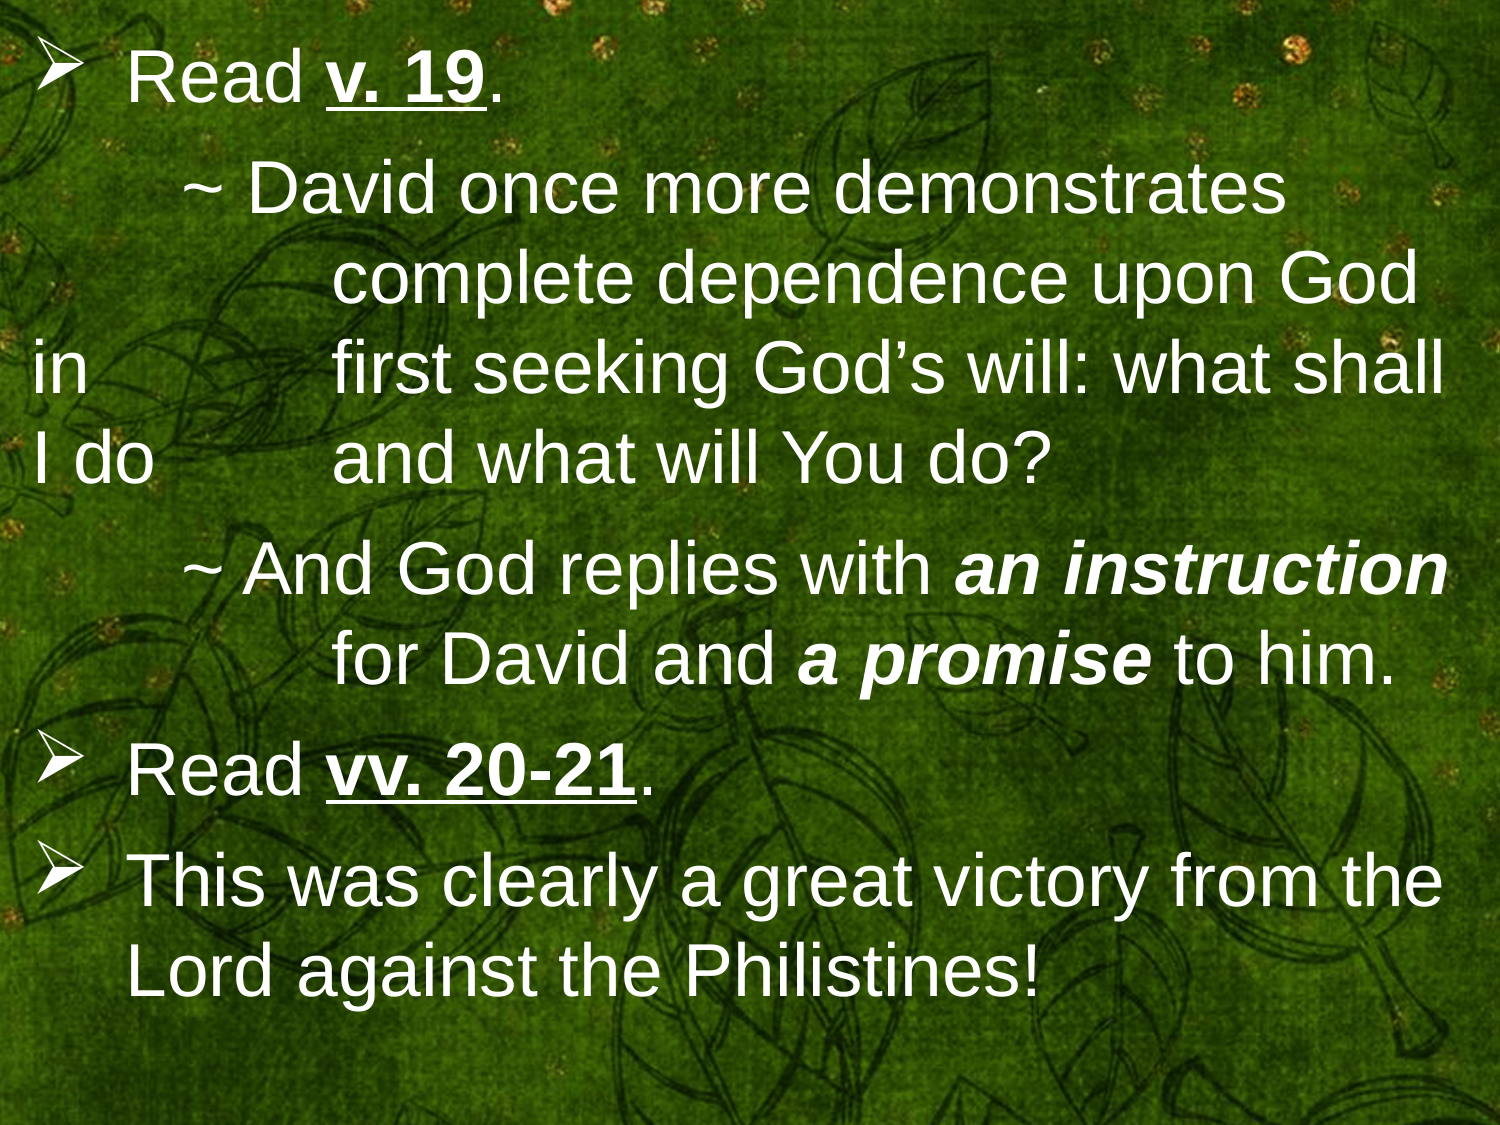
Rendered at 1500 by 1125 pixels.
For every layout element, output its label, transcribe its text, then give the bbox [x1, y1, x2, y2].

picture [0, 0, 1500, 1125]
subtitle Read v. 19. ~ David once more demonstrates complete dependence upon God in first seeking God’s will: what shall I do and what will You do? ~ And God replies with an instruction for David and a promise to him. Read vv. 20-21. This was clearly a great victory from the Lord against the Philistines! [16, 20, 1482, 1108]
